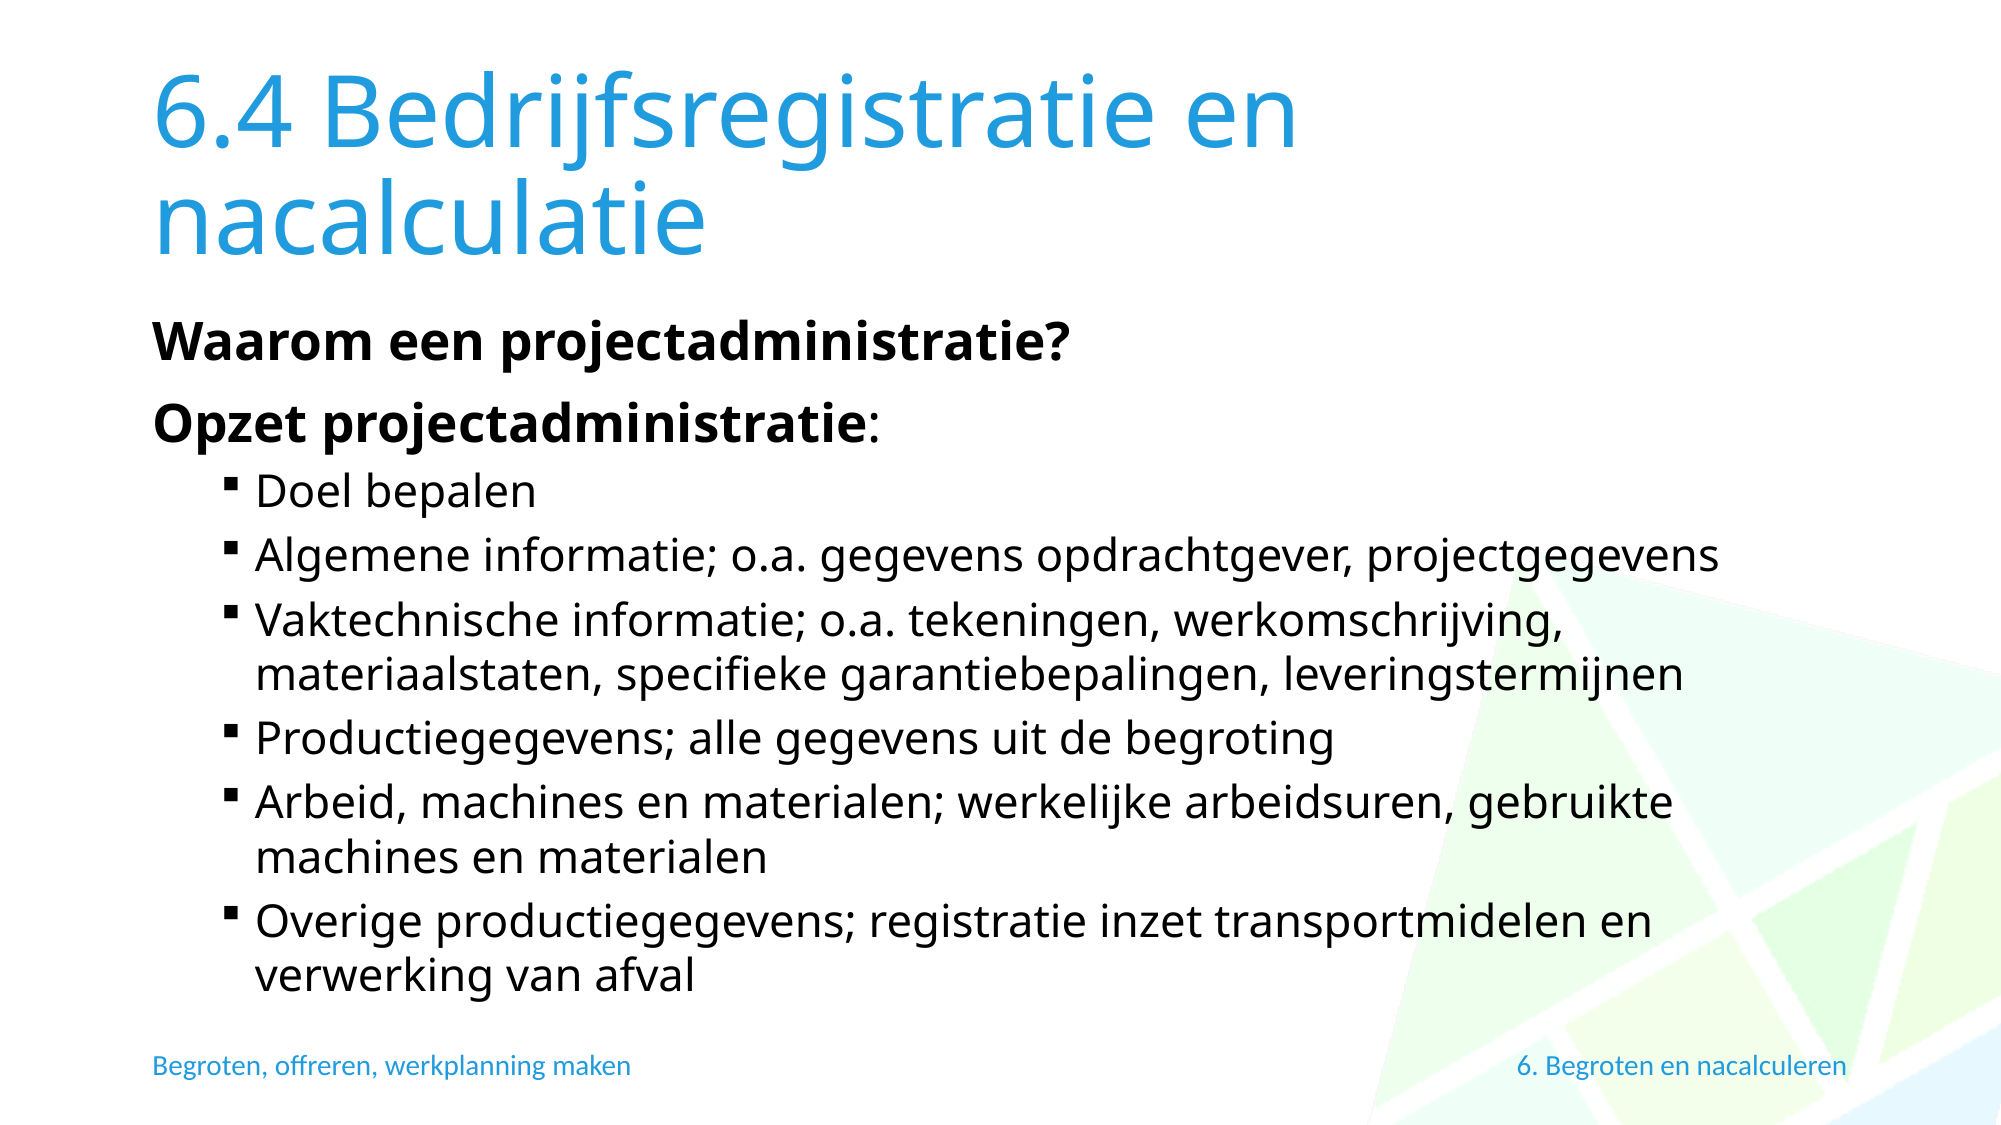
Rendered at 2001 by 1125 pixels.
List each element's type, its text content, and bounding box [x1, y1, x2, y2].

title 6.4 Bedrijfsregistratie en nacalculatie [137, 59, 1863, 278]
list Waarom een projectadministratie? Opzet projectadministratie: Doel bepalen Algemene informatie; o.a. gegevens opdrachtgever, projectgegevens Vaktechnische informatie; o.a. tekeningen, werkomschrijving, materiaalstaten, specifieke garantiebepalingen, leveringstermijnen Productiegegevens; alle gegevens uit de begroting Arbeid, machines en materialen; werkelijke arbeidsuren, gebruikte machines en materialen Overige productiegegevens; registratie inzet transportmidelen en verwerking van afval [137, 299, 1863, 1014]
list 6. Begroten en nacalculeren [1412, 1042, 1863, 1103]
list Begroten, offreren, werkplanning maken [137, 1042, 658, 1087]
